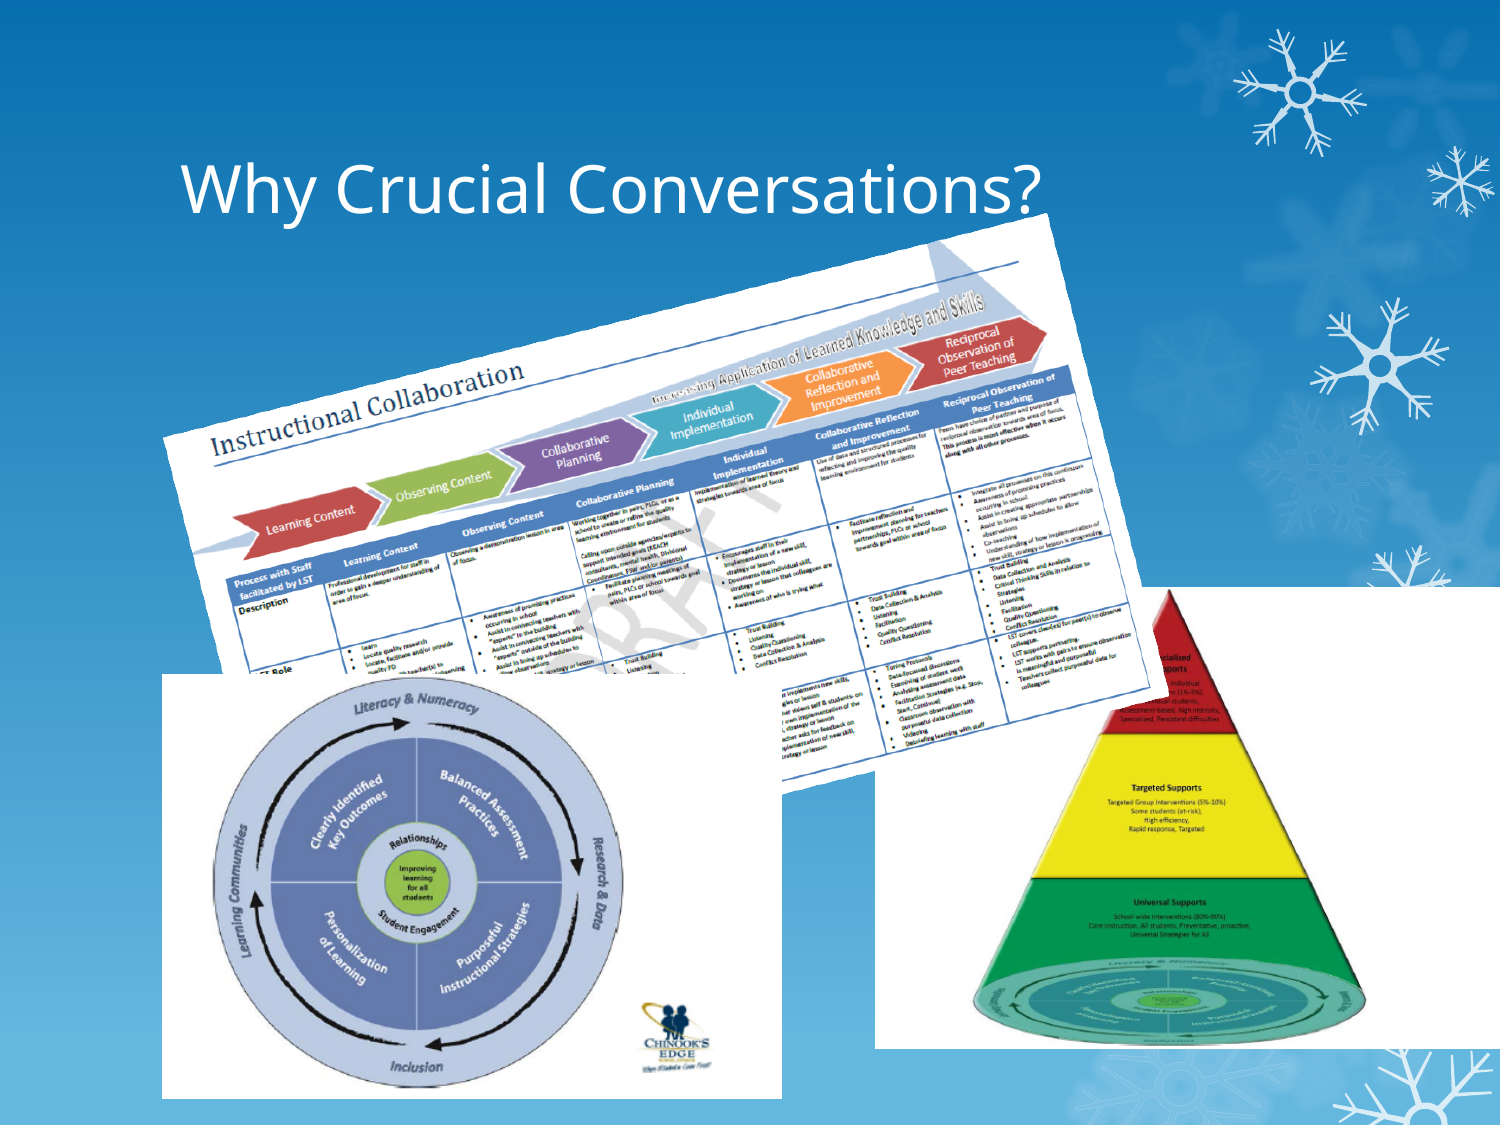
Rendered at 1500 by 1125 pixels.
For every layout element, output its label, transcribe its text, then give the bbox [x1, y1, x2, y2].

picture [161, 213, 1500, 1099]
title Why Crucial Conversations? [165, 110, 1335, 263]
